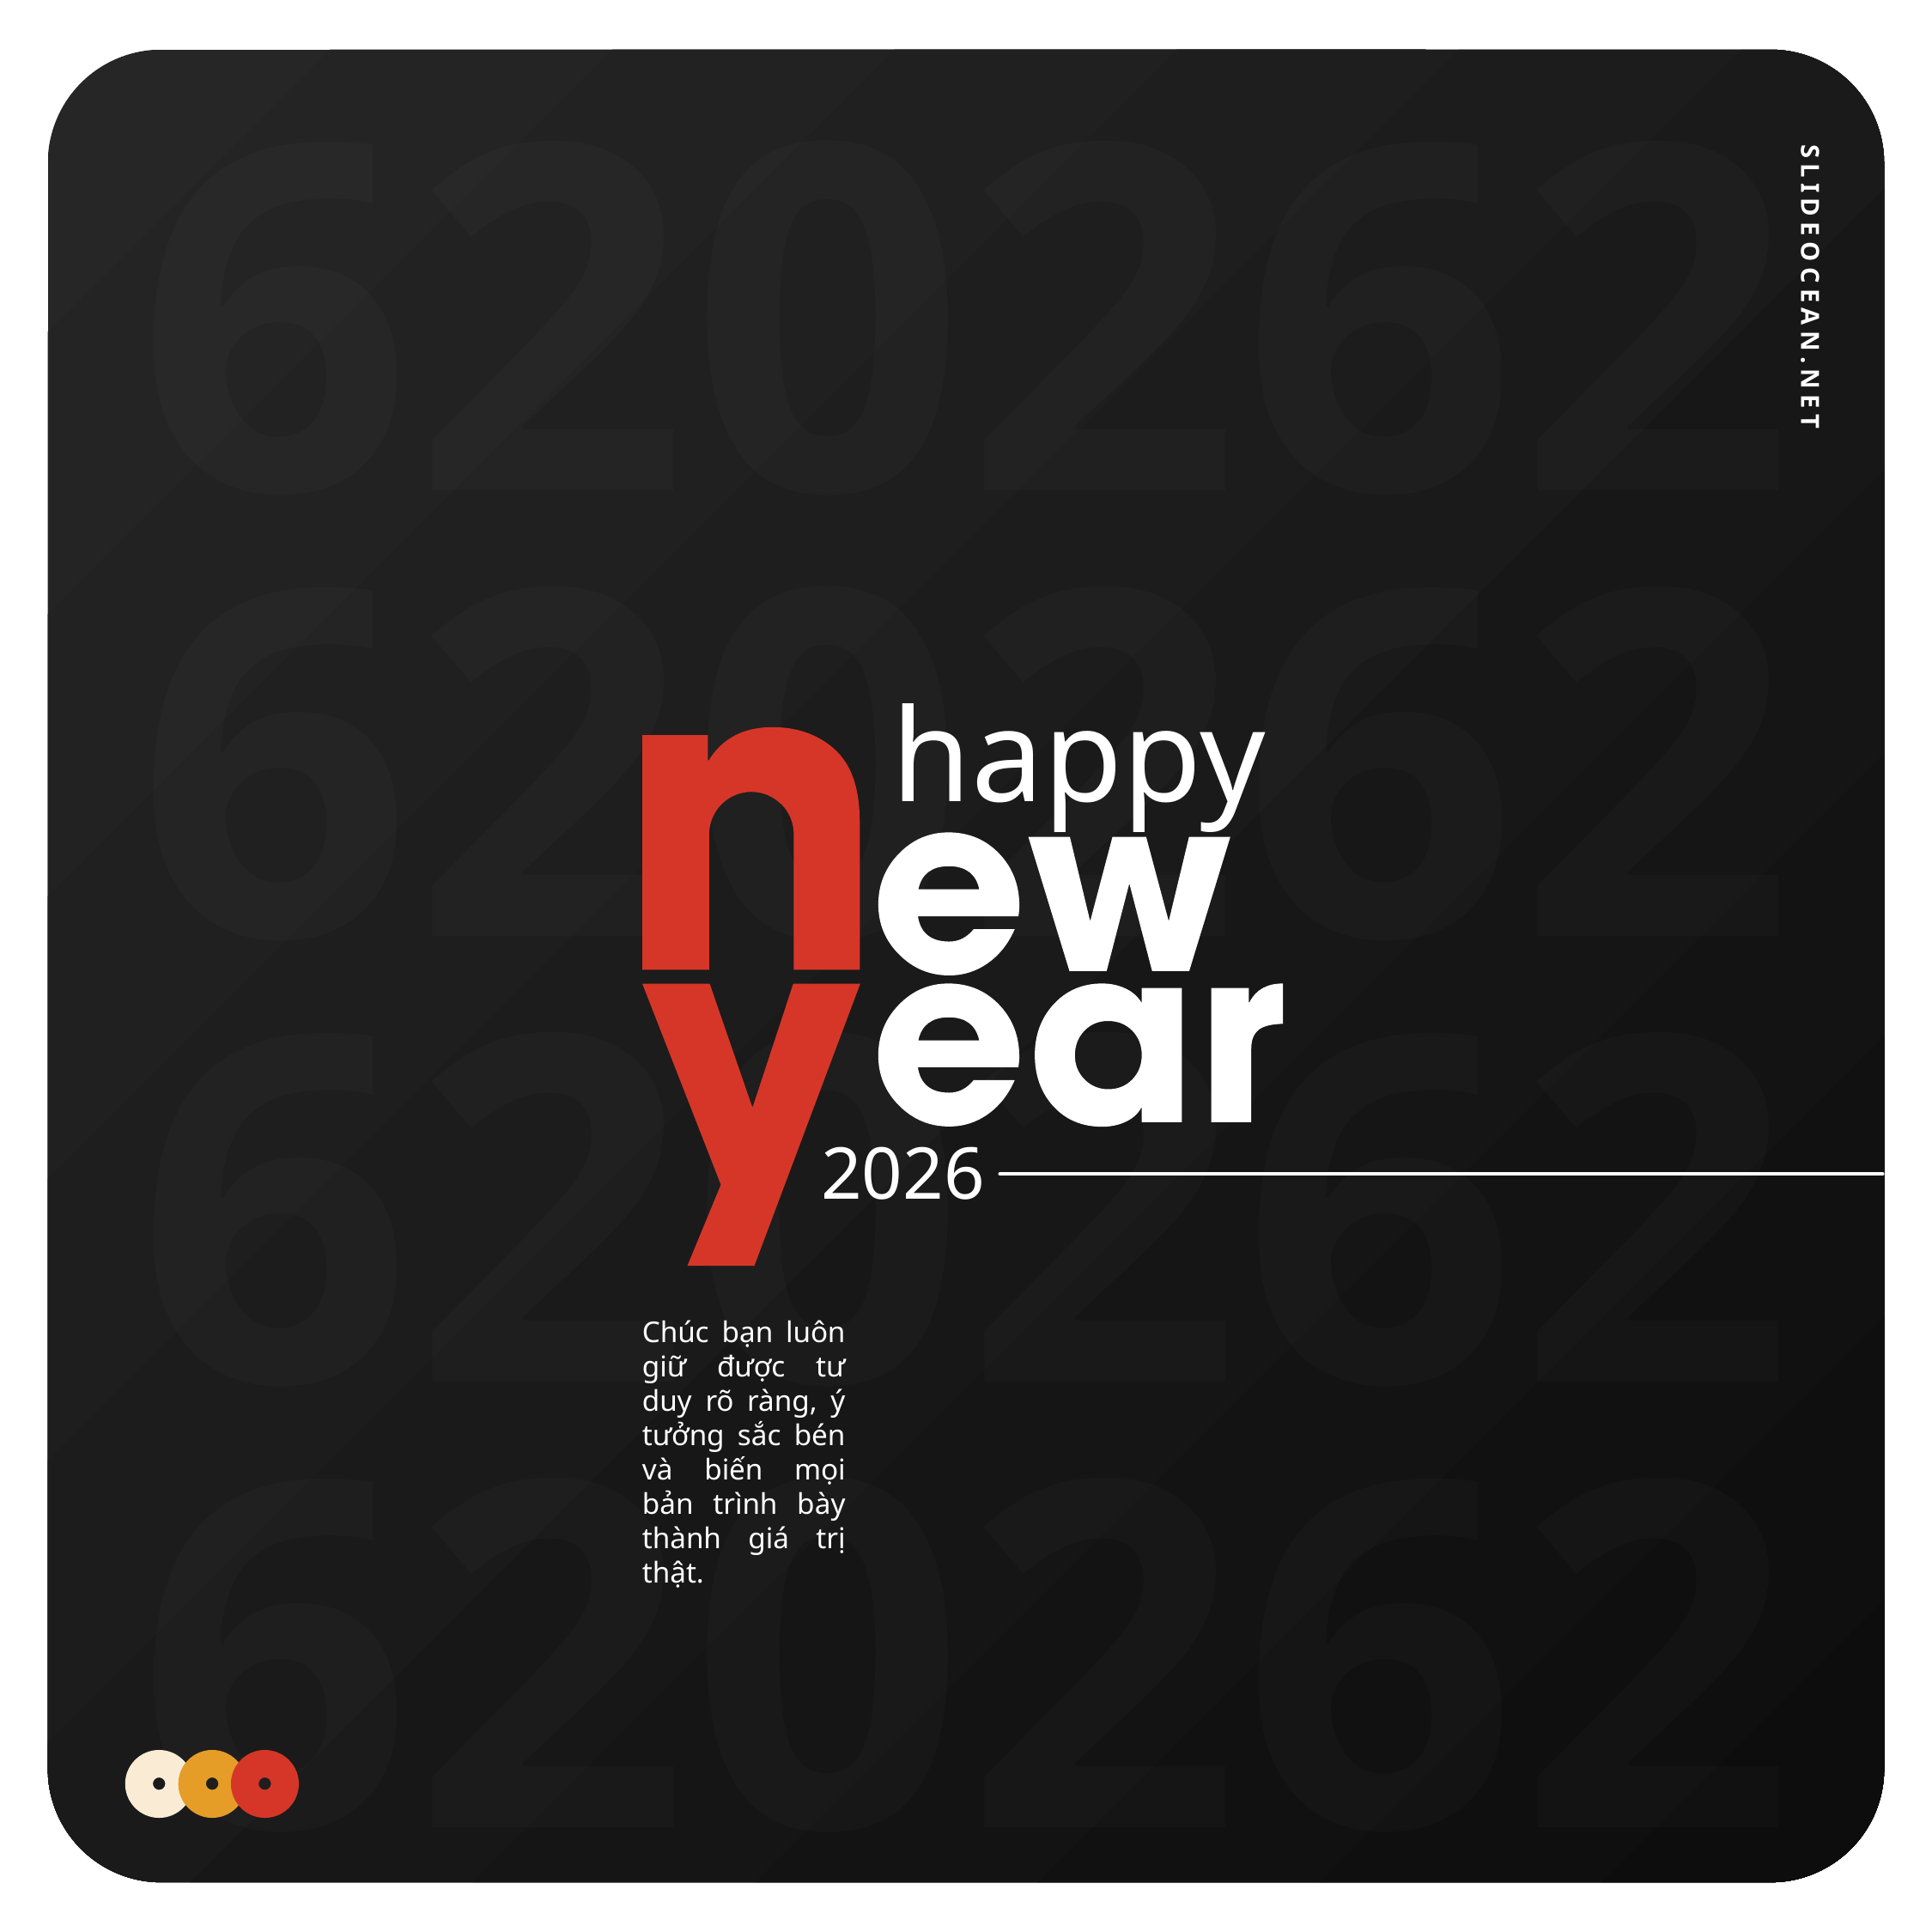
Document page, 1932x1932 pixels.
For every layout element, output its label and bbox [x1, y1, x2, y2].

text_box [125, 1749, 300, 1819]
text_box [48, 1, 1883, 1932]
